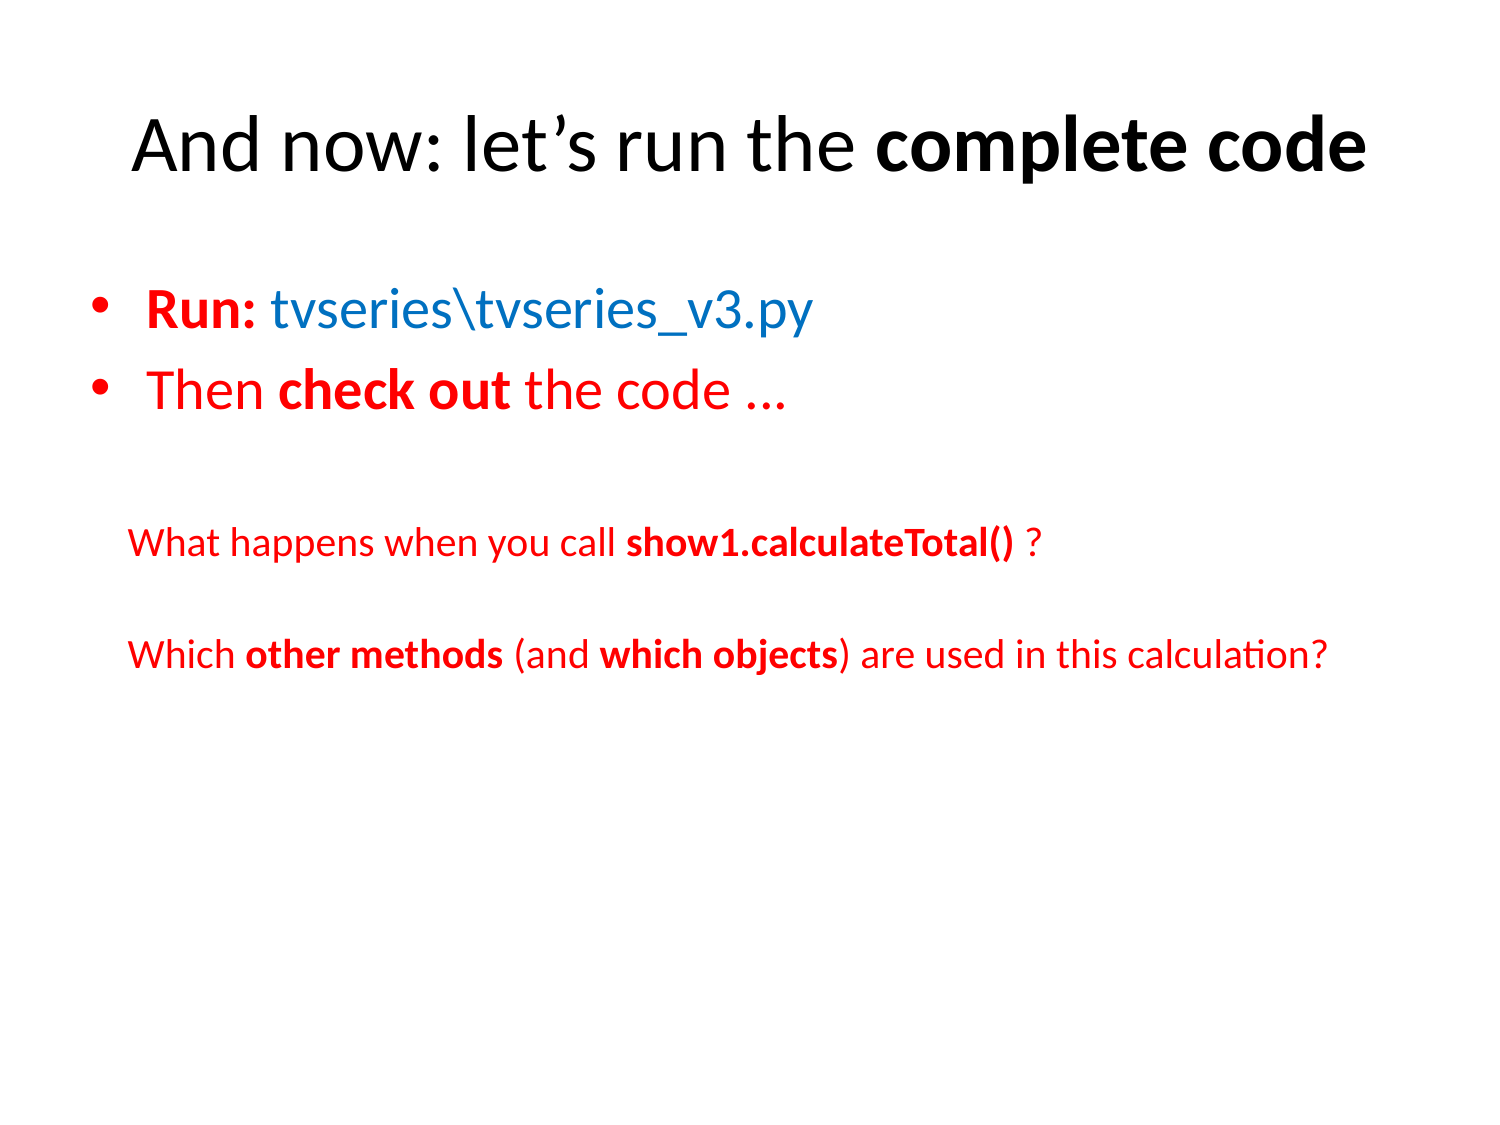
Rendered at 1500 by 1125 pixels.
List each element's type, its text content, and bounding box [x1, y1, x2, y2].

list Run: tvseries\tvseries_v3.py Then check out the code ... What happens when you call show1.calculateTotal() ? Which other methods (and which objects) are used in this calculation? [75, 262, 1425, 1005]
title And now: let’s run the complete code [75, 45, 1425, 233]
